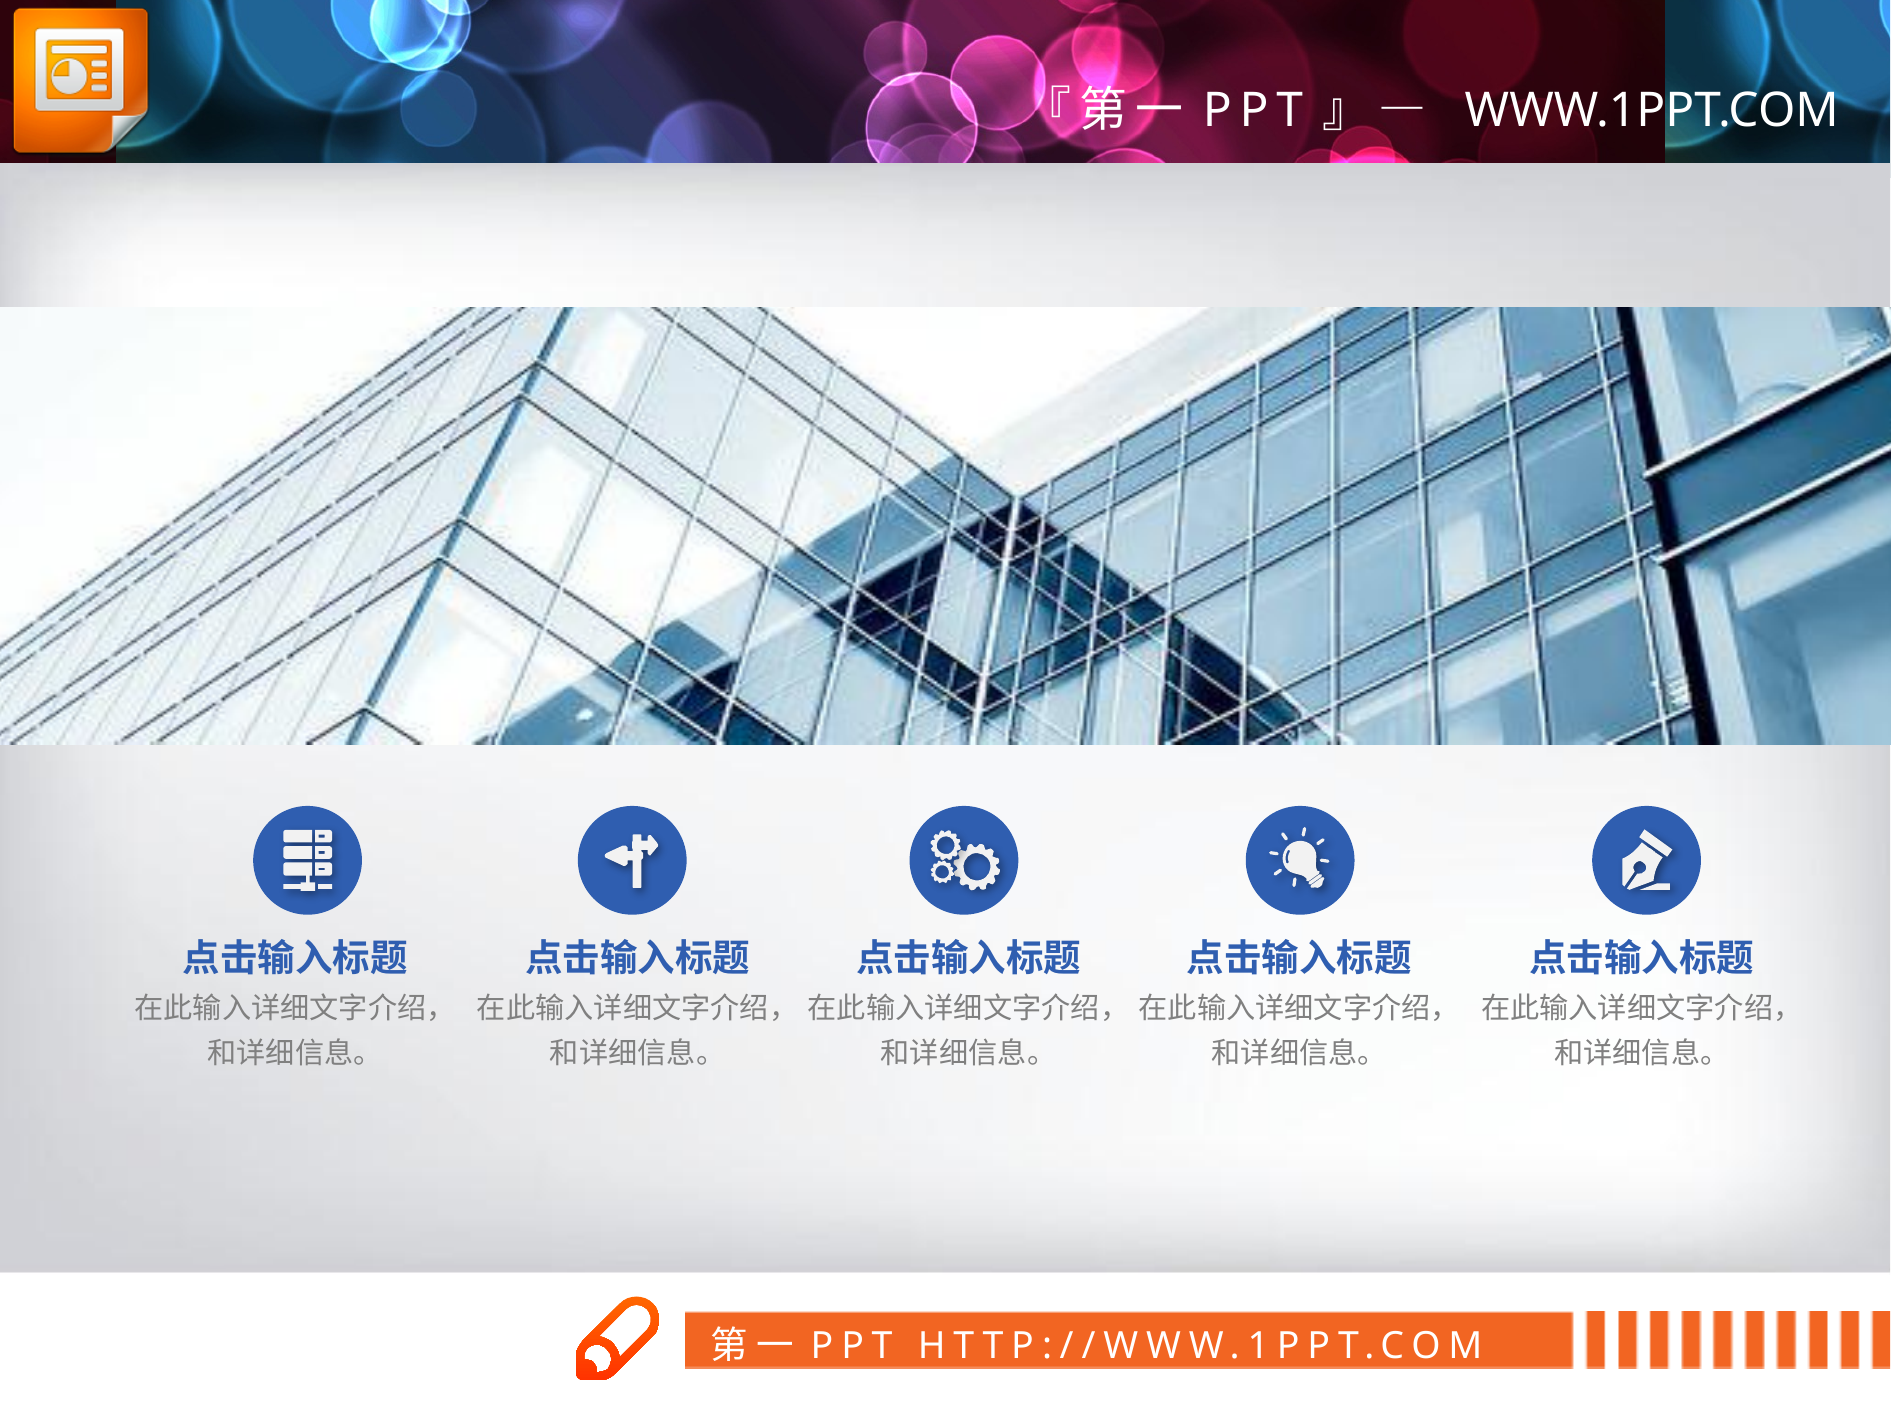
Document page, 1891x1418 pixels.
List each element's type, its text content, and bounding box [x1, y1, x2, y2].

text_box 点击输入标题 在此输入详细文字介绍， 和详细信息。 [119, 926, 462, 1077]
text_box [252, 805, 363, 915]
picture [685, 1311, 1891, 1369]
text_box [909, 805, 1019, 915]
picture [0, 0, 1891, 307]
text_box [1591, 805, 1702, 915]
picture [0, 745, 1891, 1275]
text_box 点击输入标题 在此输入详细文字介绍， 和详细信息。 [792, 926, 1123, 1077]
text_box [577, 805, 687, 915]
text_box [1245, 805, 1355, 915]
text_box 点击输入标题 在此输入详细文字介绍， 和详细信息。 [462, 926, 792, 1077]
text_box 点击输入标题 在此输入详细文字介绍， 和详细信息。 [1466, 926, 1818, 1077]
text_box [0, 307, 1891, 745]
text_box 点击输入标题 在此输入详细文字介绍， 和详细信息。 [1123, 926, 1466, 1077]
